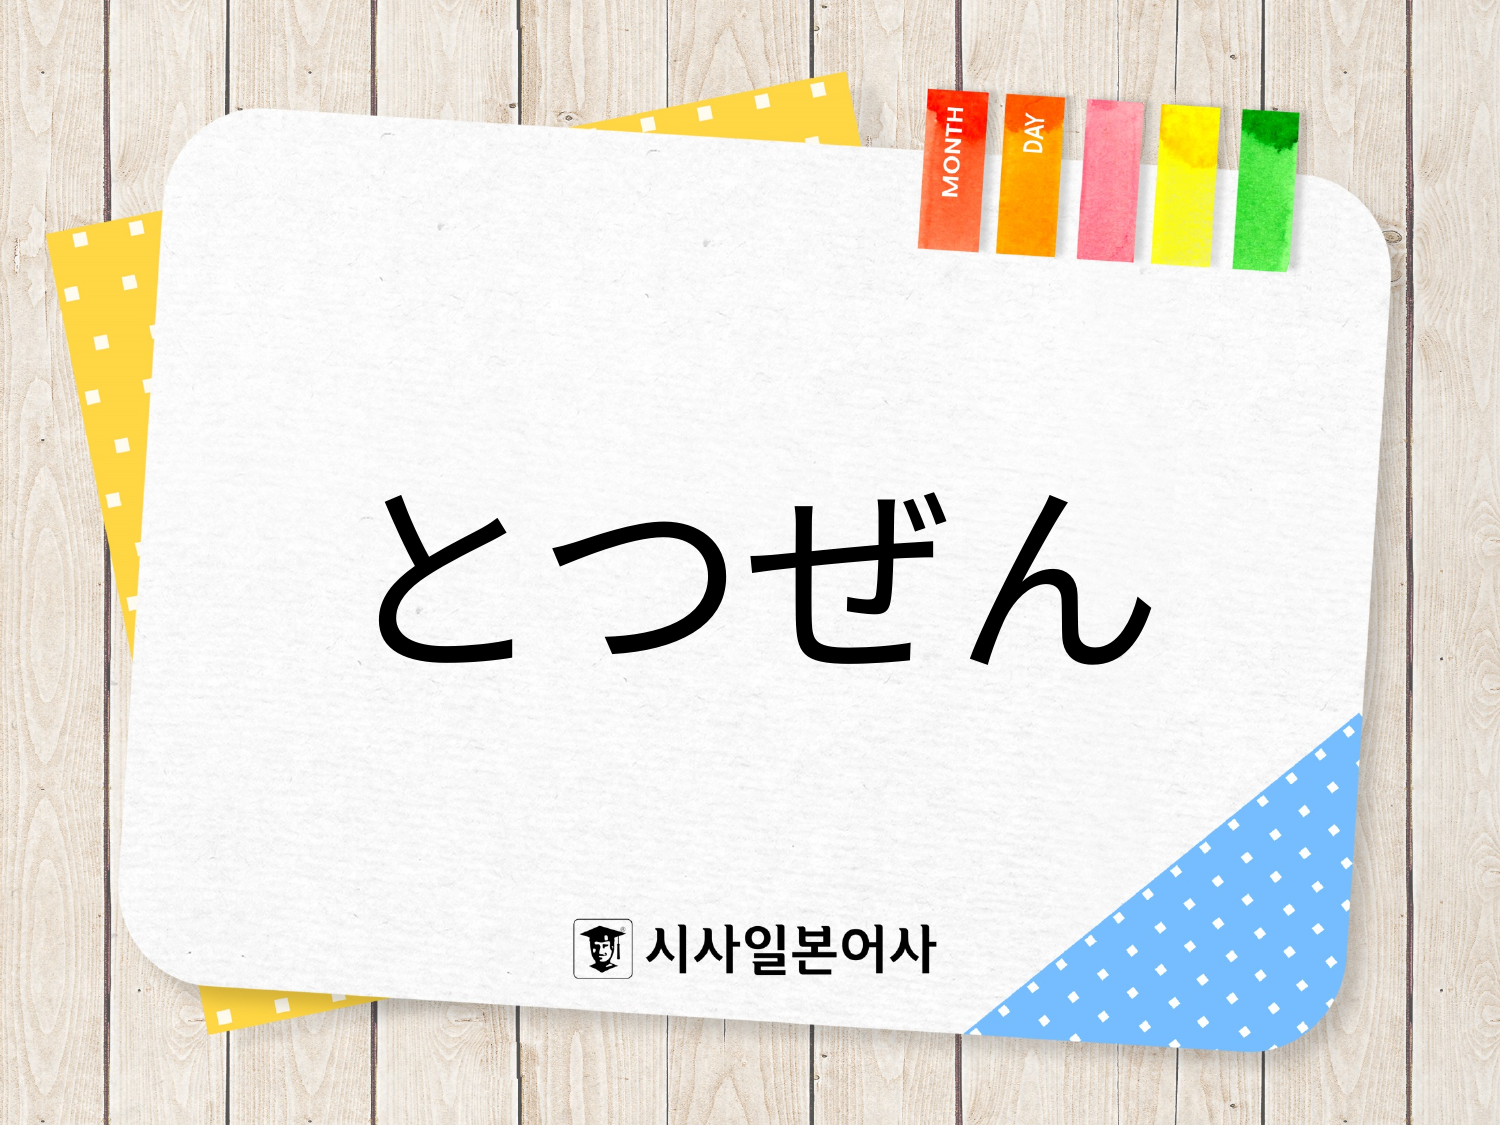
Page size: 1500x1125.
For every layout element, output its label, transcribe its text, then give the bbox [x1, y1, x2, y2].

picture [0, 0, 1500, 1125]
title とつぜん [75, 338, 1425, 811]
